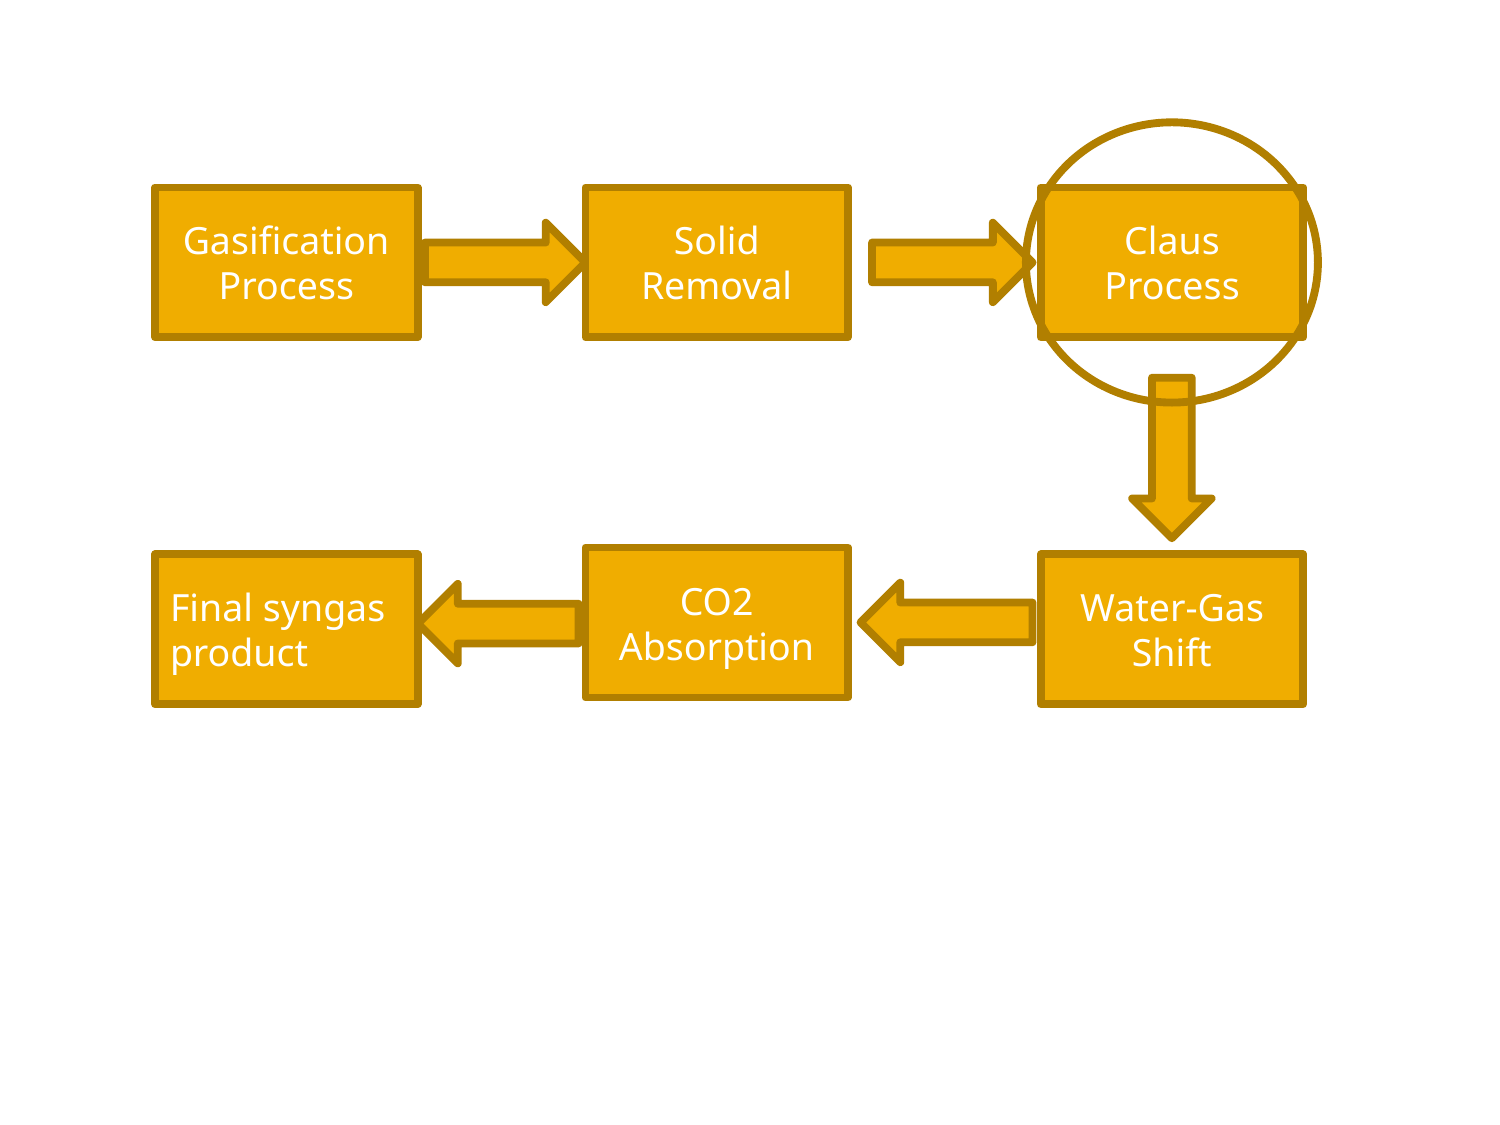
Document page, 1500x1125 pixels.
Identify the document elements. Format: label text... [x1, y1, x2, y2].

text_box [856, 578, 1037, 667]
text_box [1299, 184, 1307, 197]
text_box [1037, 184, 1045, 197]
text_box Gasification Process [151, 184, 422, 341]
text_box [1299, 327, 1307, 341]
text_box [421, 218, 582, 307]
text_box [1021, 118, 1322, 407]
text_box Final syngas product [151, 550, 422, 708]
text_box CO2 Absorption [582, 544, 852, 701]
text_box [422, 580, 583, 668]
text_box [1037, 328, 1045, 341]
text_box Water-Gas Shift [1037, 550, 1307, 708]
text_box [868, 218, 1022, 307]
text_box [1128, 405, 1216, 543]
text_box Solid Removal [582, 184, 852, 341]
